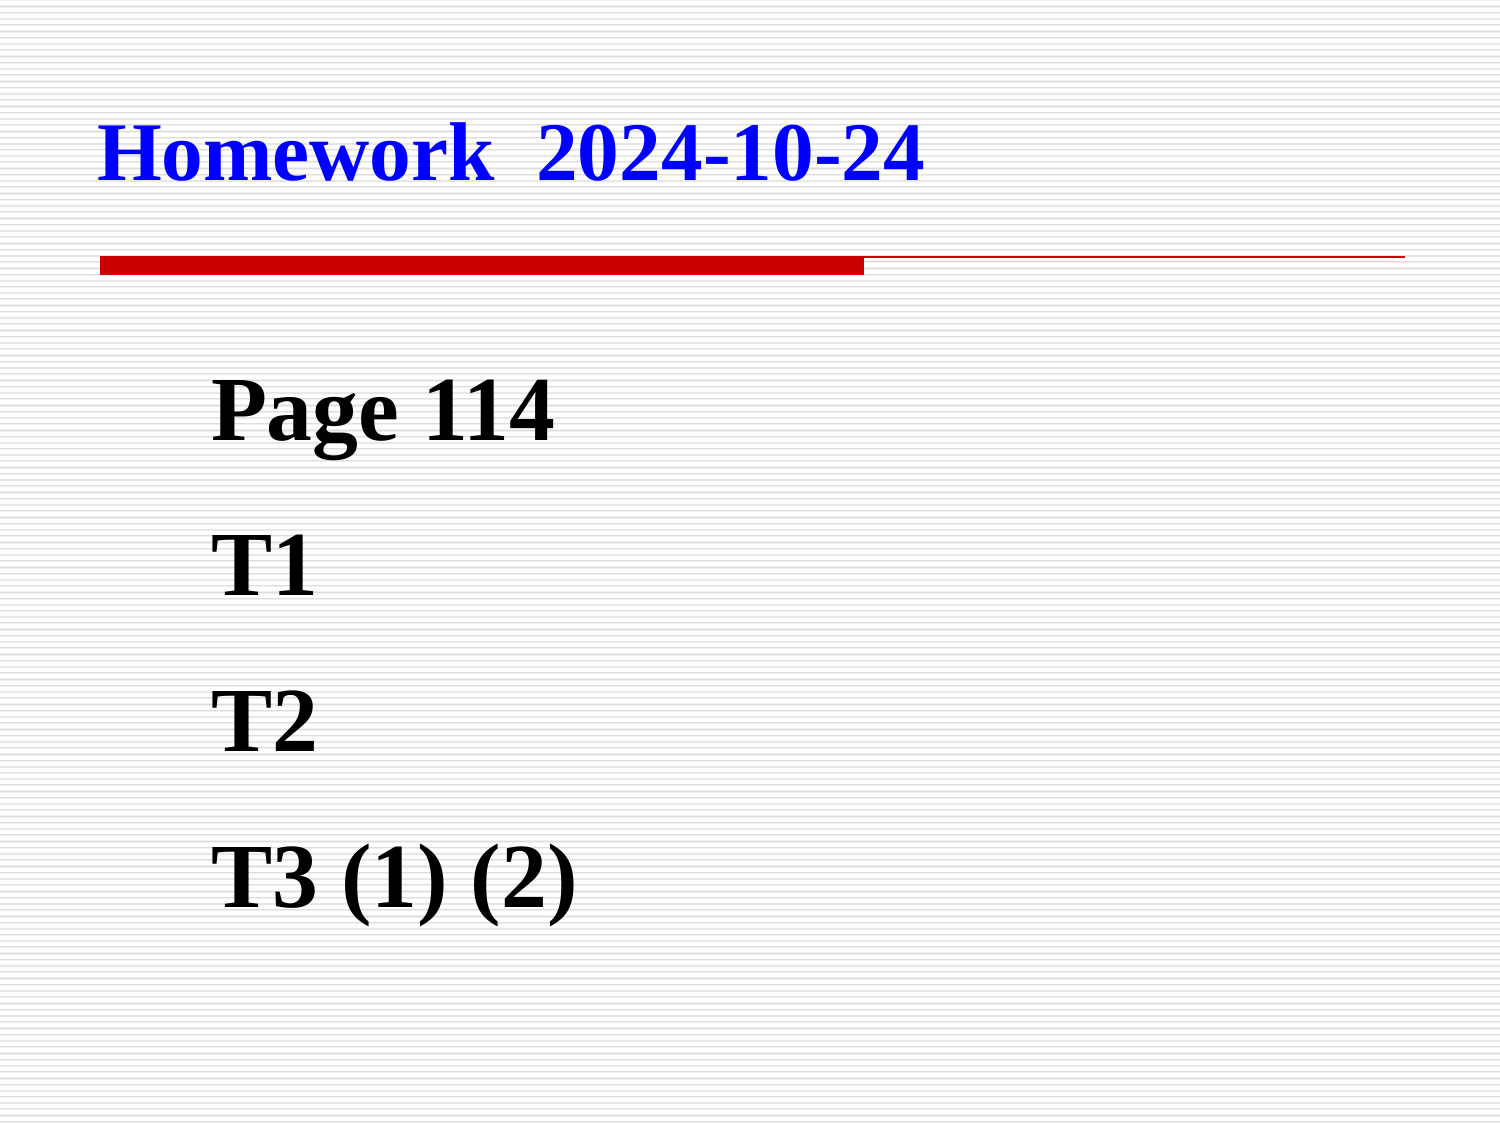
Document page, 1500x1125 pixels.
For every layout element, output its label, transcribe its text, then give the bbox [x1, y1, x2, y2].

text_box Page 114 T1 T2 T3 (1) (2) [196, 341, 624, 934]
picture [0, 0, 1500, 1125]
text_box Homework 2024-10-24 [82, 90, 941, 205]
